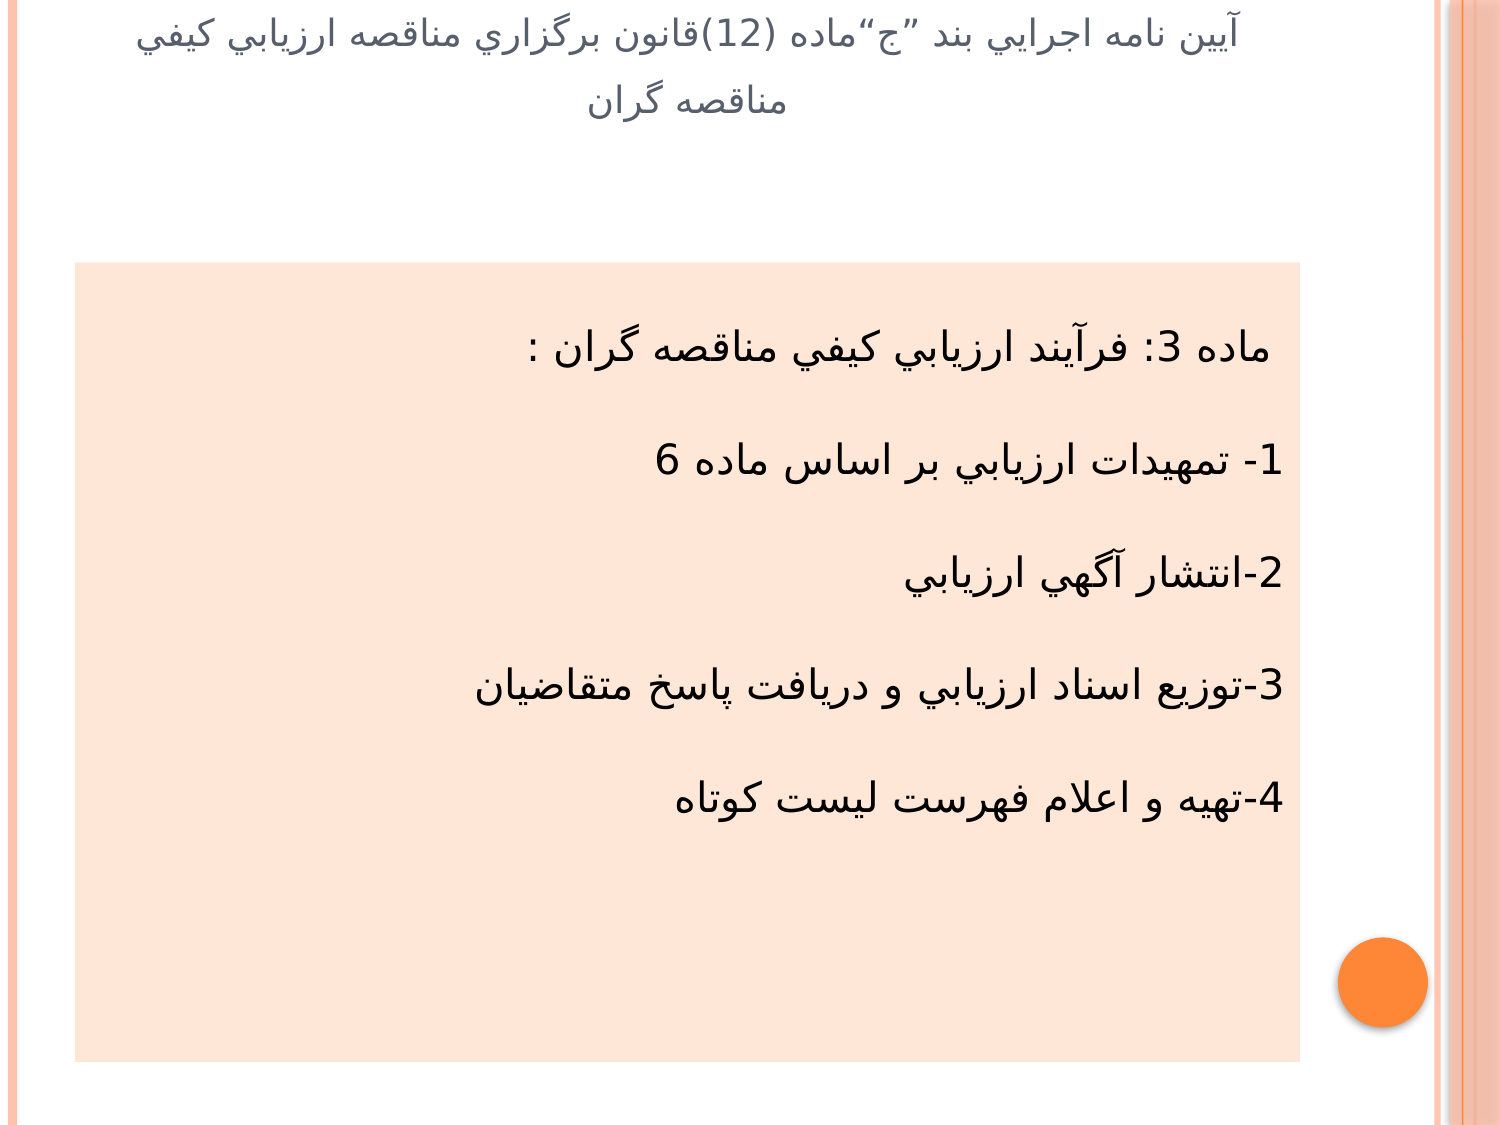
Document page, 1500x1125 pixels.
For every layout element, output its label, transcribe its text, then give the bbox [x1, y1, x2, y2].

title آيين نامه اجرايي بند ”ج“ماده (12)قانون برگزاري مناقصه ارزيابي كيفي مناقصه گران [75, 45, 1300, 129]
list ماده 3: فرآيند ارزيابي كيفي مناقصه گران : 1- تمهيدات ارزيابي بر اساس ماده 6 2-انتشار آگهي ارزيابي 3-توزيع اسناد ارزيابي و دريافت پاسخ متقاضيان 4-تهيه و اعلام فهرست ليست كوتاه [75, 262, 1300, 1062]
